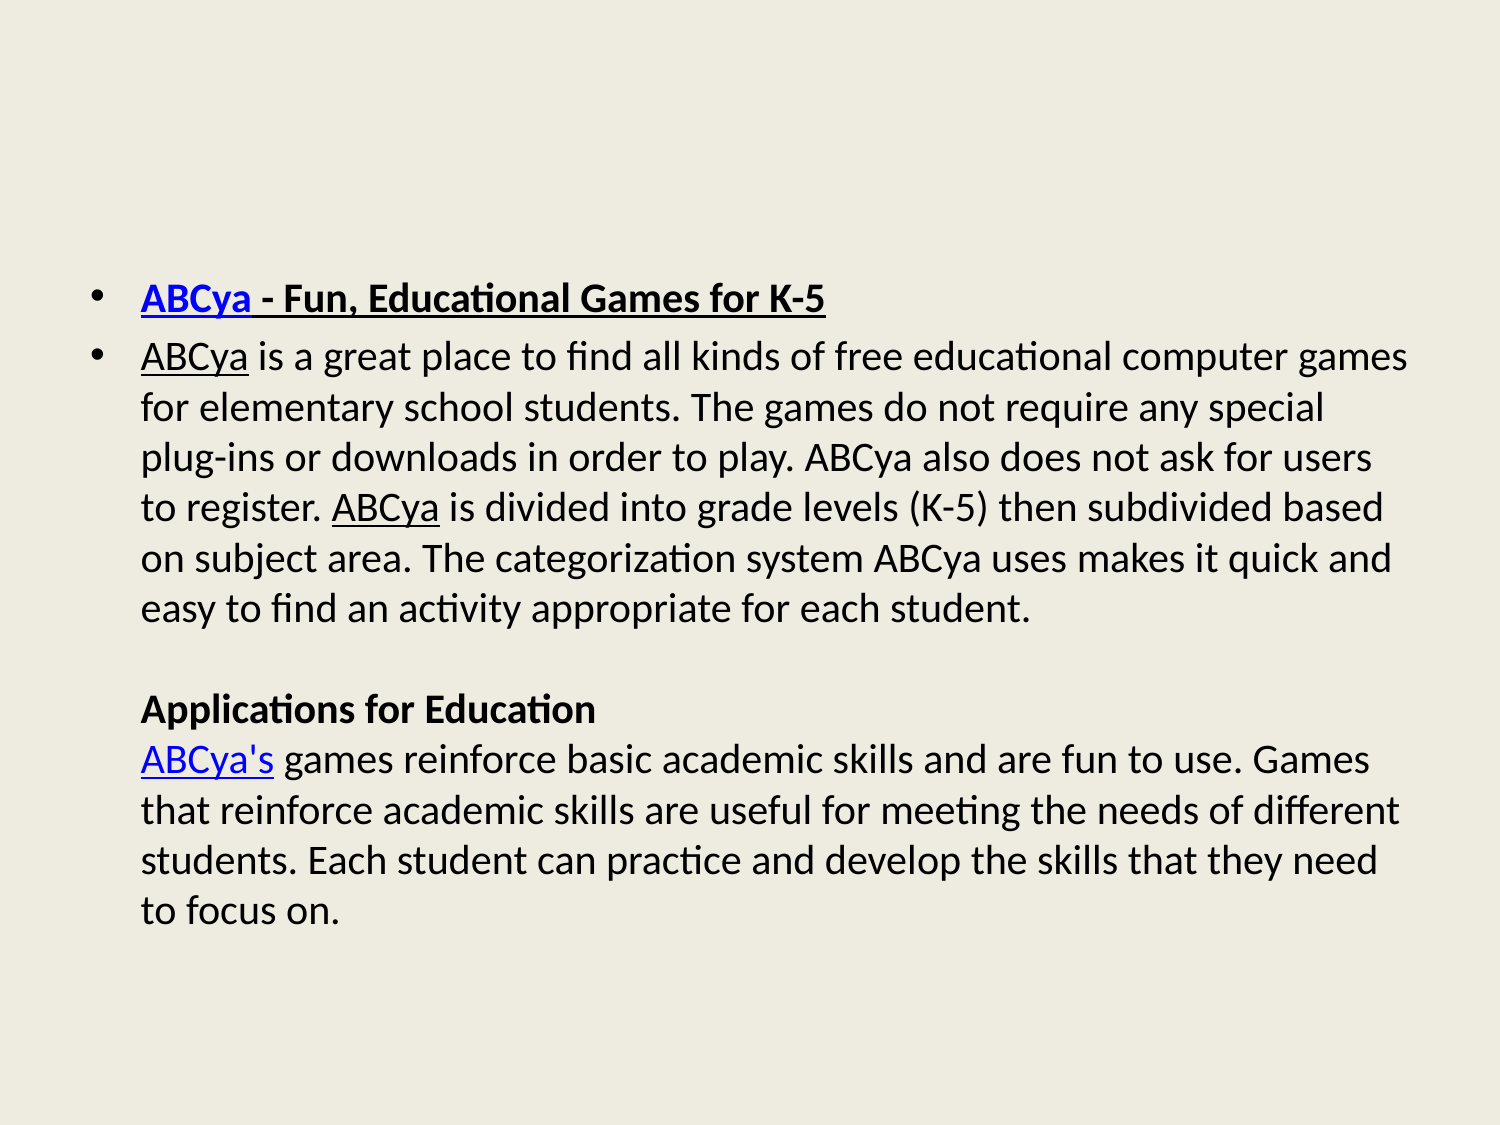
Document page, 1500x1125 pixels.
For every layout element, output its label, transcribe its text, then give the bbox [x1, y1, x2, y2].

list ABCya - Fun, Educational Games for K-5 ABCya is a great place to find all kinds of free educational computer games for elementary school students. The games do not require any special plug-ins or downloads in order to play. ABCya also does not ask for users to register. ABCya is divided into grade levels (K-5) then subdivided based on subject area. The categorization system ABCya uses makes it quick and easy to find an activity appropriate for each student. Applications for Education ABCya's games reinforce basic academic skills and are fun to use. Games that reinforce academic skills are useful for meeting the needs of different students. Each student can practice and develop the skills that they need to focus on. [75, 262, 1425, 1005]
